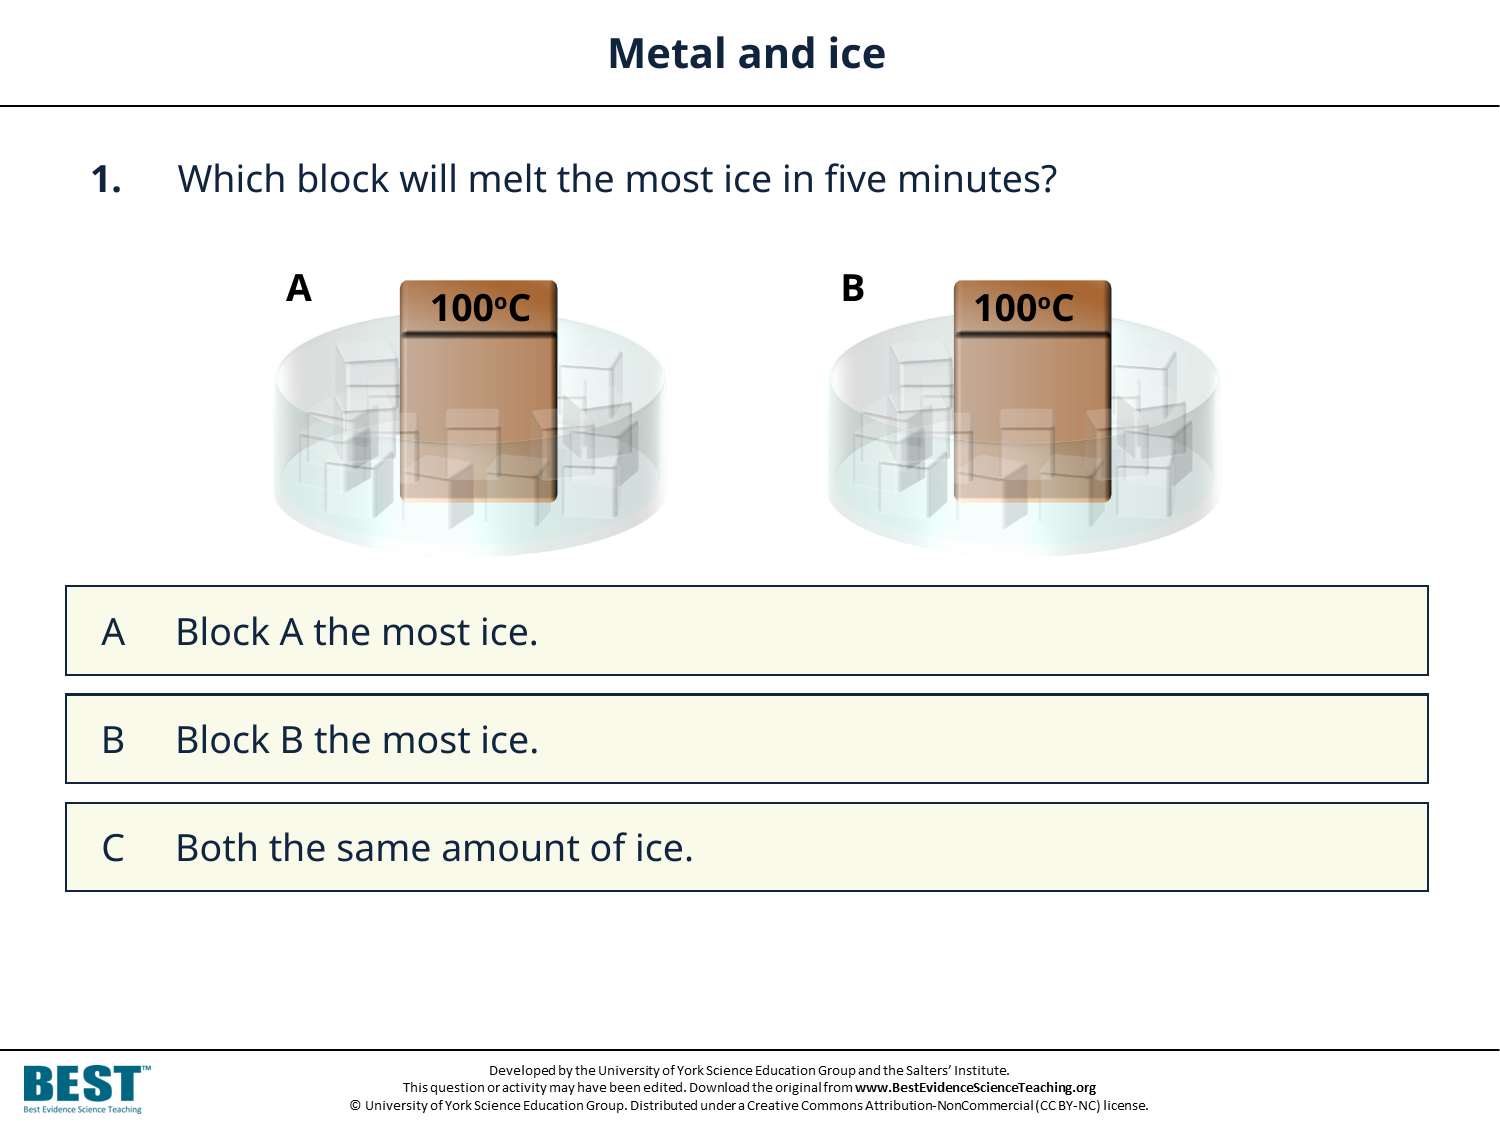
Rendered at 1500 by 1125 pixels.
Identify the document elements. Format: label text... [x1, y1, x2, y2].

picture [0, 105, 1500, 1125]
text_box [271, 256, 1223, 558]
text_box Metal and ice [23, 4, 1471, 99]
